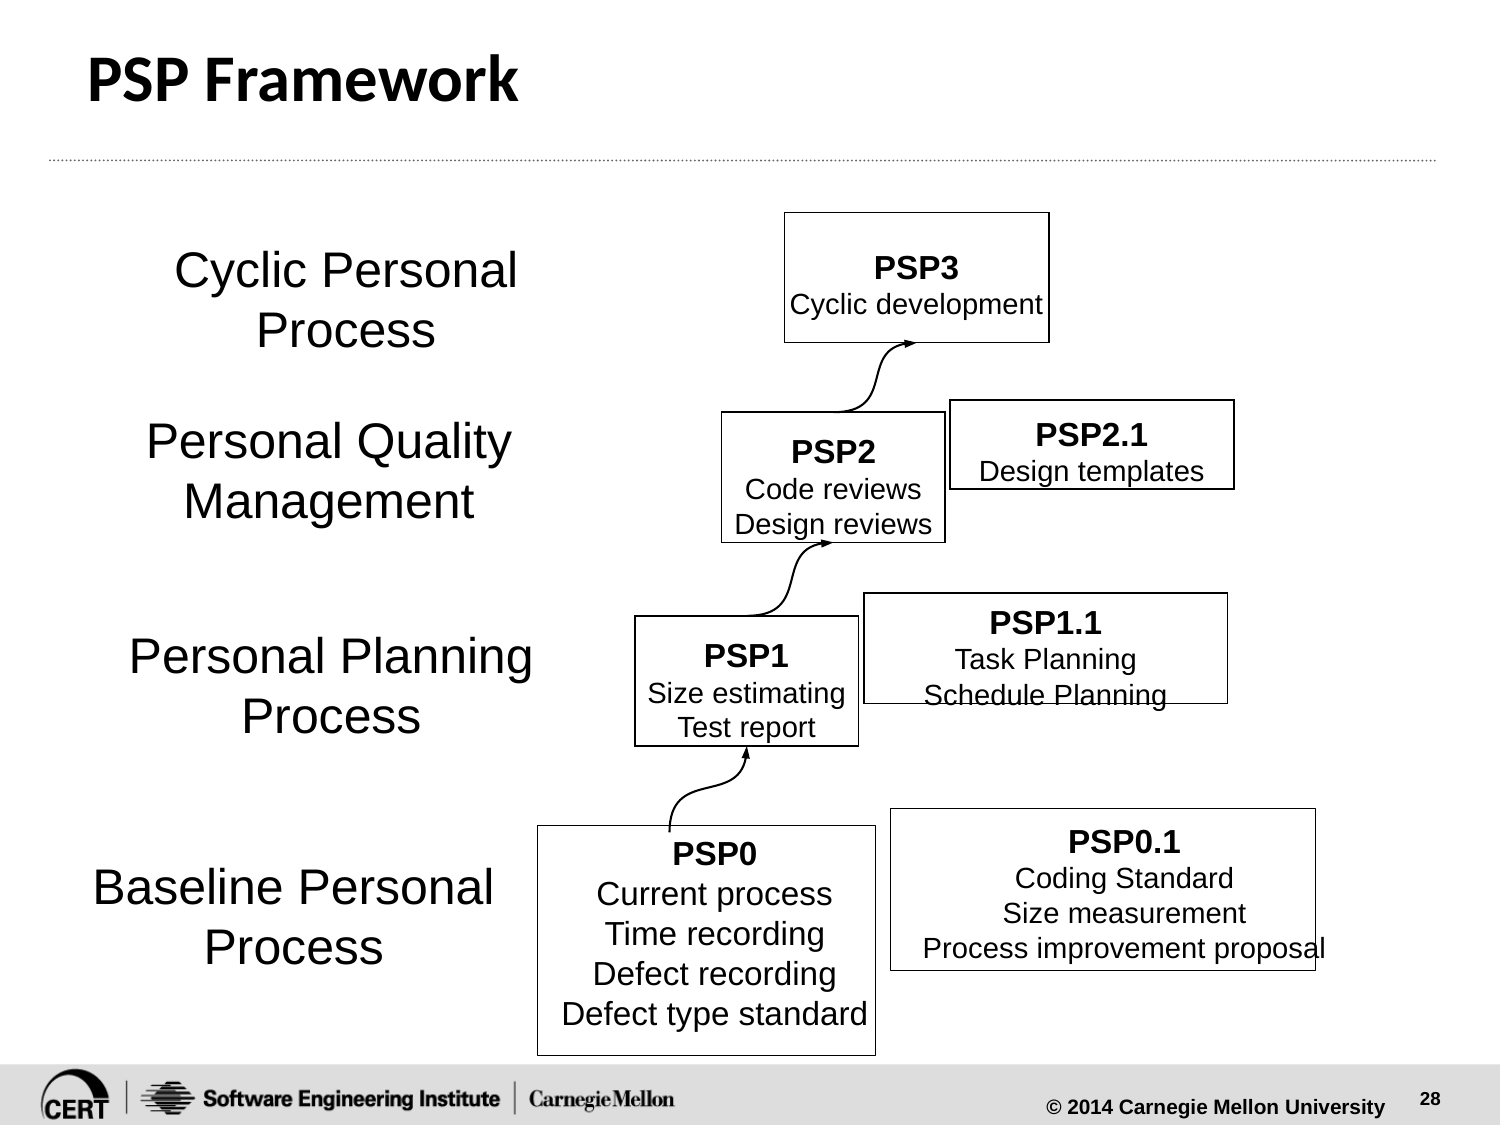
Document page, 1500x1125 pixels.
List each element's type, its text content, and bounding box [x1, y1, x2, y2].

text_box Personal Planning Process [74, 615, 588, 751]
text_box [889, 807, 1316, 971]
title PSP Framework [87, 49, 1200, 183]
text_box Personal Quality Management [62, 401, 596, 536]
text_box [537, 824, 893, 1076]
text_box Cyclic Personal Process [75, 230, 618, 365]
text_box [840, 335, 911, 420]
picture [24, 1065, 688, 1125]
text_box Baseline Personal Process [62, 847, 525, 983]
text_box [784, 212, 1050, 343]
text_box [634, 592, 1228, 747]
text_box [664, 750, 752, 823]
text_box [753, 535, 828, 623]
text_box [721, 399, 1234, 543]
